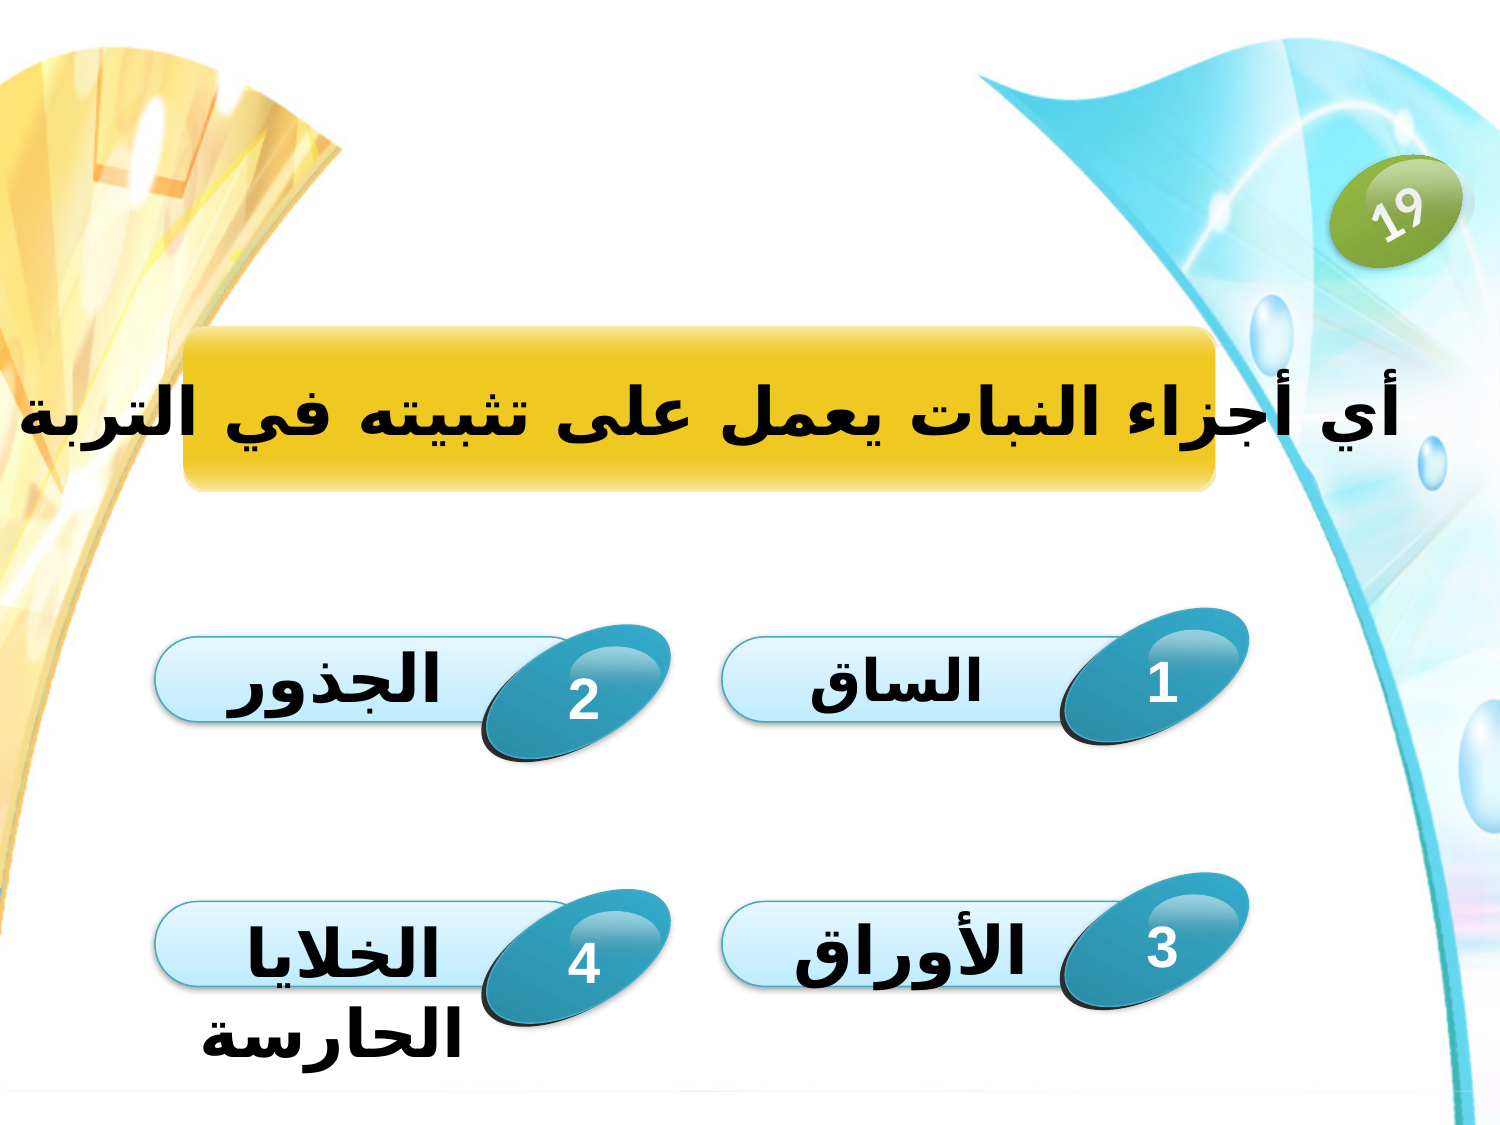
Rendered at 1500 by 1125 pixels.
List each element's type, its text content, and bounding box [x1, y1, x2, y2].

text_box 19 [1330, 178, 1418, 268]
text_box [691, 888, 1259, 997]
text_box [721, 623, 1259, 731]
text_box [182, 325, 1216, 492]
picture [0, 0, 1500, 1125]
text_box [135, 901, 680, 1036]
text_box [154, 628, 680, 747]
